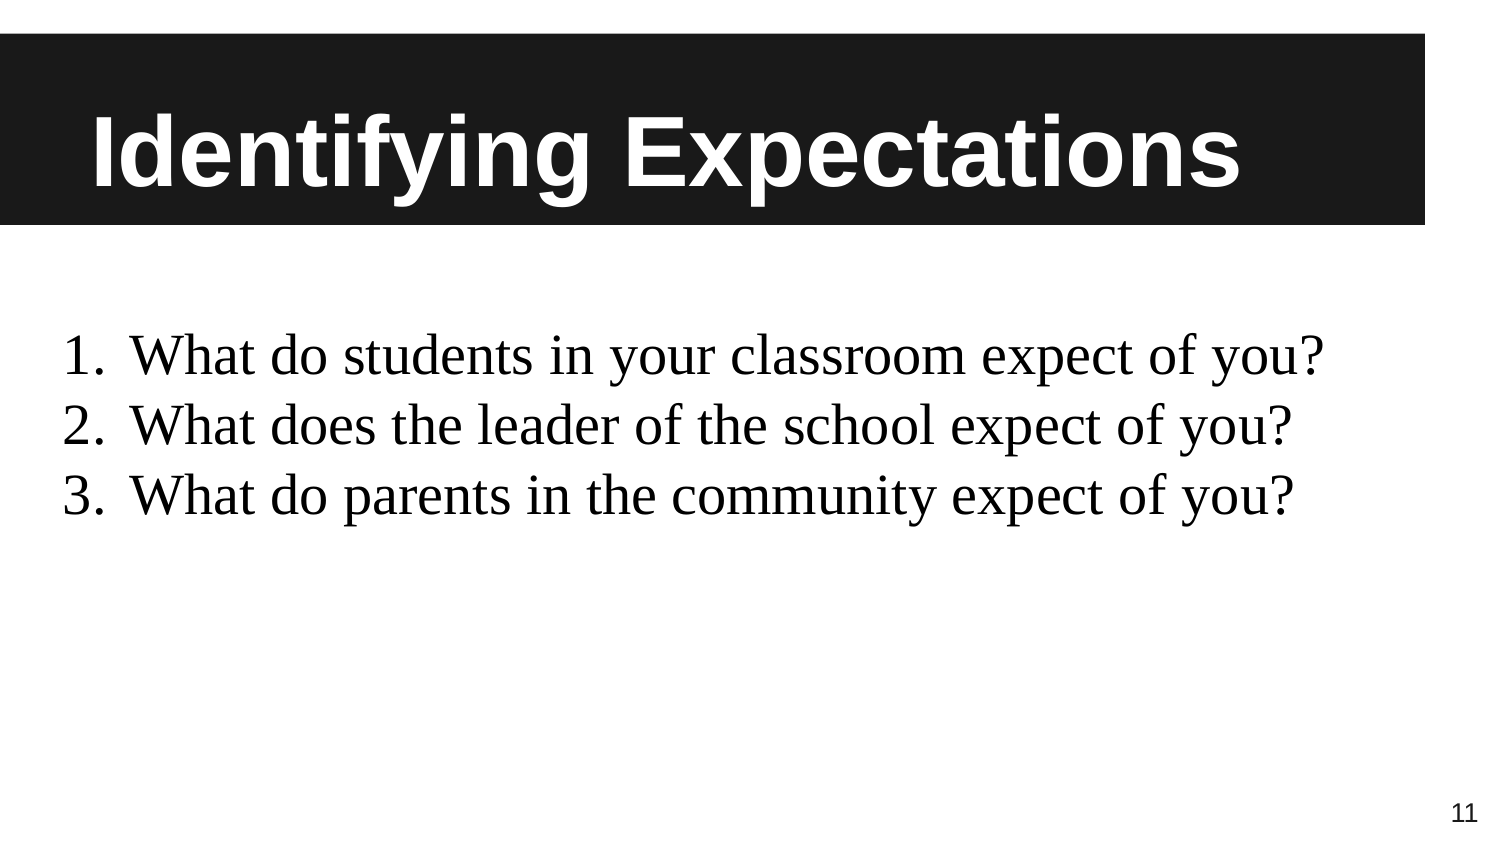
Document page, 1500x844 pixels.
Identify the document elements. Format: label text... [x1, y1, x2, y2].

text_box What do students in your classroom expect of you? What does the leader of the school expect of you? What do parents in the community expect of you? [39, 301, 1390, 601]
slide_number 11 [1403, 779, 1494, 844]
title Identifying Expectations [75, 33, 1425, 221]
